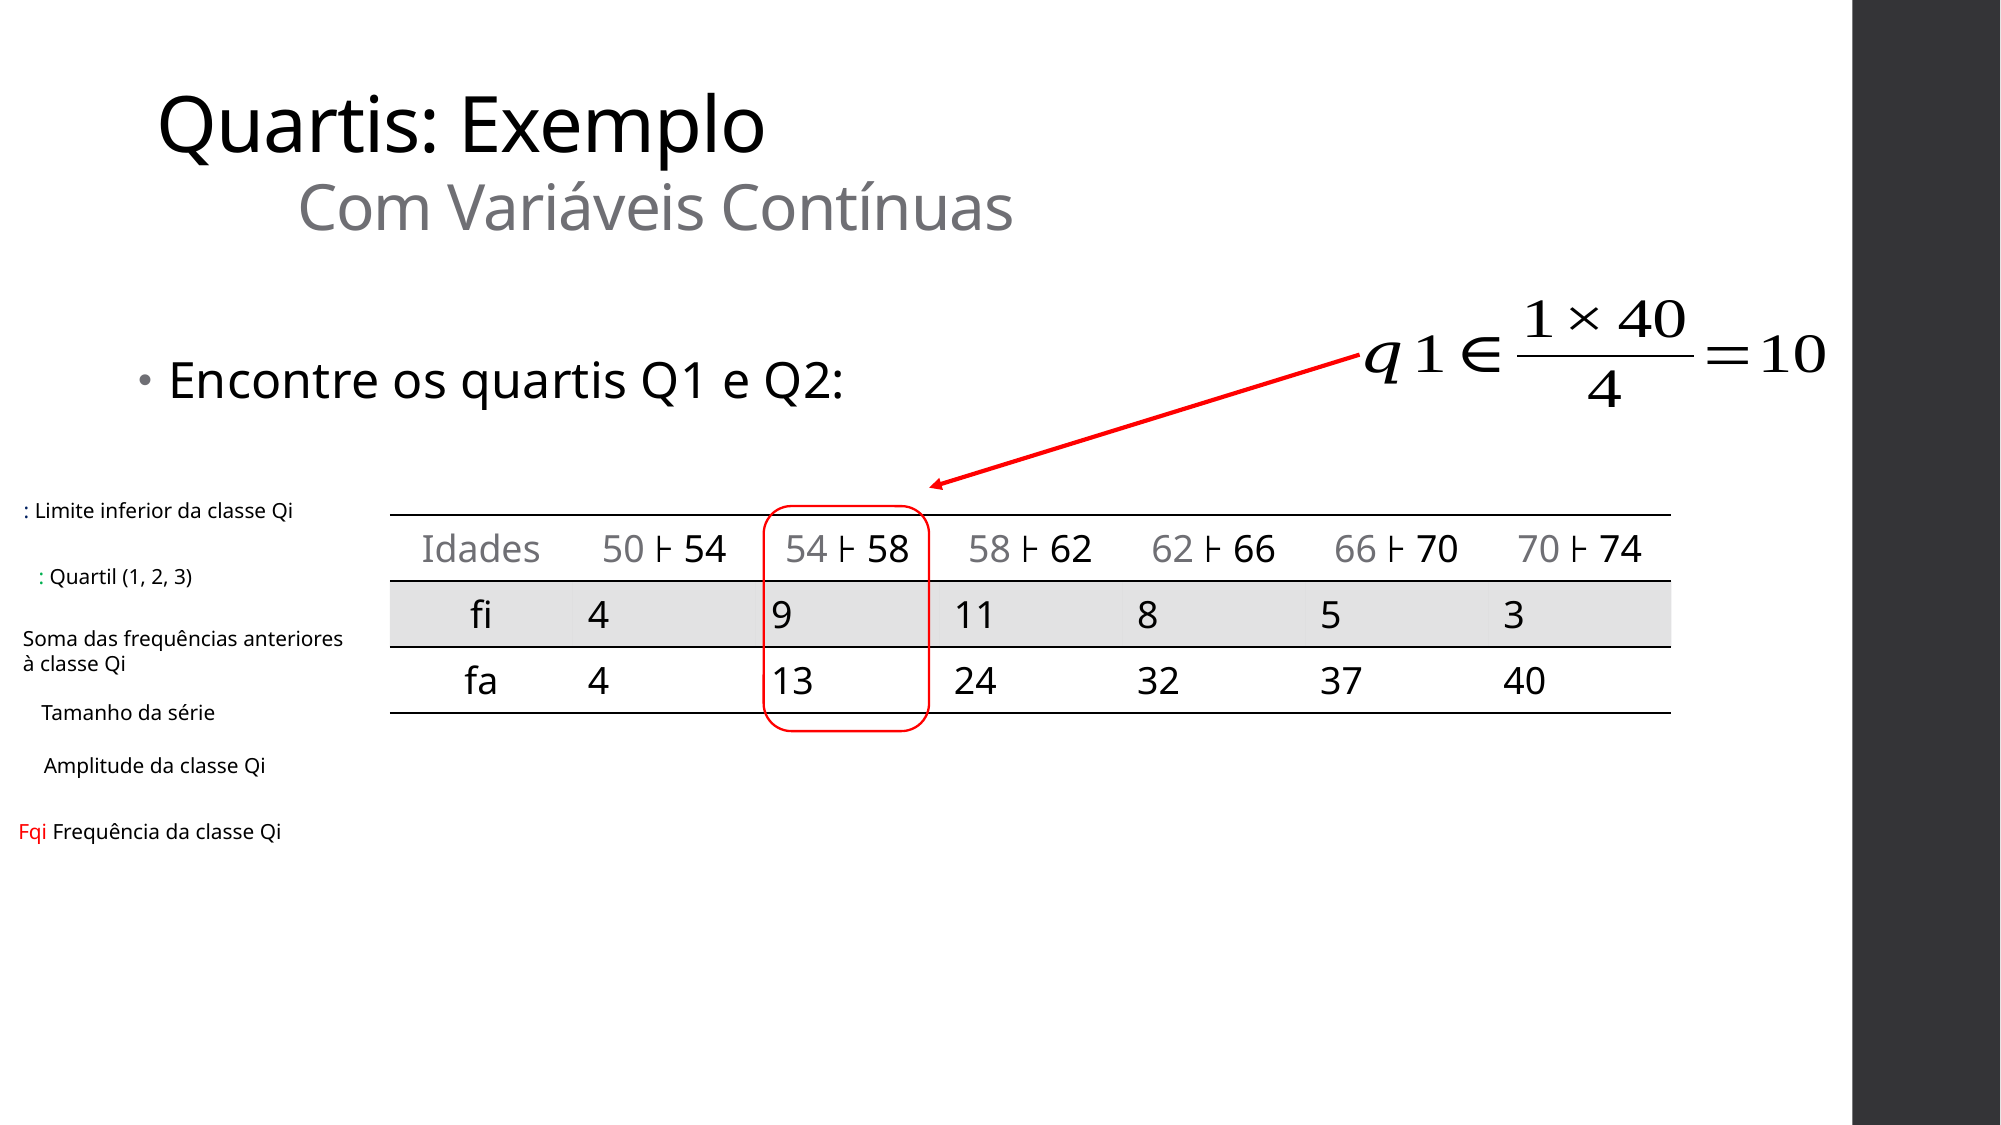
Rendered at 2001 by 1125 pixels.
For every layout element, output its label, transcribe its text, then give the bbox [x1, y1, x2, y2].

table_cell 32 [1122, 648, 1305, 712]
text_box [762, 504, 931, 733]
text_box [0, 490, 370, 853]
table_cell 37 [1305, 648, 1488, 712]
table_header 50 ⊦ 54 [573, 516, 756, 580]
table_cell 3 [1488, 582, 1671, 646]
table_header 66 ⊦ 70 [1305, 516, 1488, 580]
table_header 54 ⊦ 58 [925, 516, 939, 580]
table_header Idades [390, 516, 573, 580]
table_cell 9 [931, 582, 939, 646]
table_cell 4 [573, 582, 756, 646]
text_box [928, 354, 1360, 488]
title Quartis: Exemplo Com Variáveis Contínuas [141, 76, 1243, 338]
table_header 62 ⊦ 66 [1122, 516, 1305, 580]
table_cell 11 [939, 582, 1122, 646]
table_cell 13 [756, 648, 763, 712]
table_cell 13 [930, 648, 939, 712]
table_cell 5 [1305, 582, 1488, 646]
table_cell fa [390, 648, 573, 712]
table_cell 24 [939, 648, 1122, 712]
list Encontre os quartis Q1 e Q2: [123, 345, 905, 464]
table_header 54 ⊦ 58 [756, 516, 767, 580]
table_cell 40 [1488, 648, 1671, 712]
table_header 70 ⊦ 74 [1488, 516, 1671, 580]
table_header 58 ⊦ 62 [939, 516, 1122, 580]
table_cell 4 [573, 648, 756, 712]
table_cell fi [390, 582, 573, 646]
table_cell 9 [756, 582, 762, 646]
table_cell 8 [1122, 582, 1305, 646]
